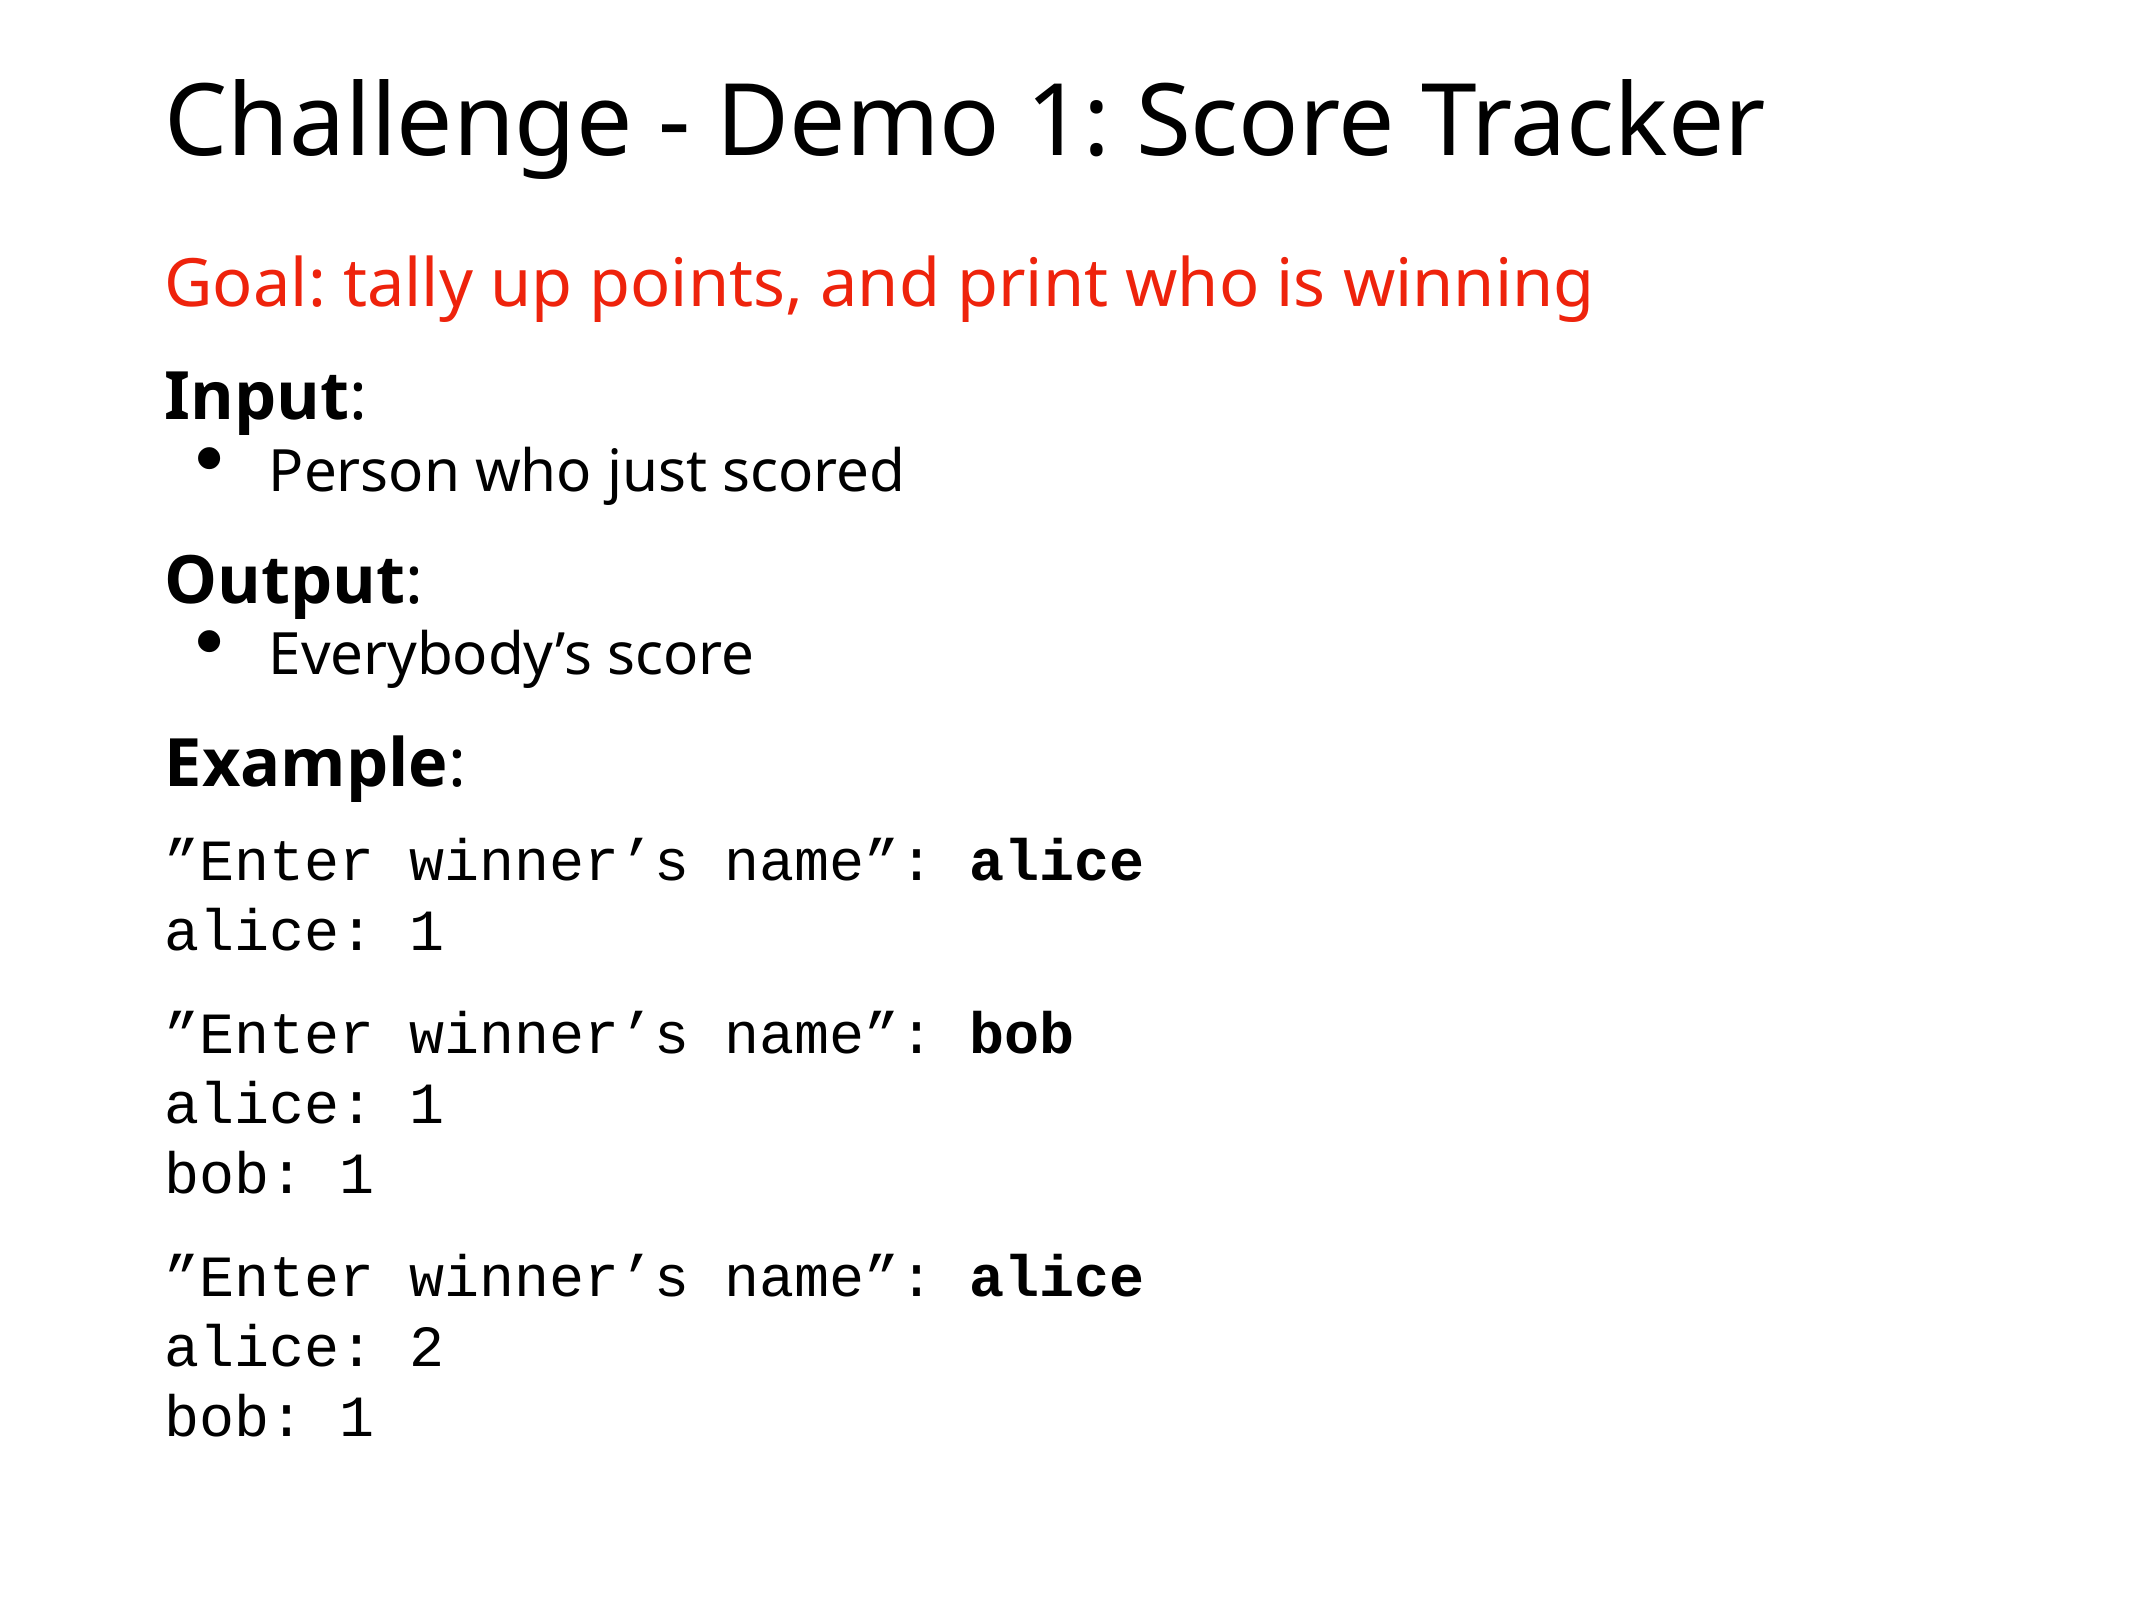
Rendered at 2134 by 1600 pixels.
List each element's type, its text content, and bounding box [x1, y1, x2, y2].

list Goal: tally up points, and print who is winning Input: Person who just scored Output: Everybody’s score Example: ”Enter winner’s name”: alice alice: 1 ”Enter winner’s name”: bob alice: 1 bob: 1 ”Enter winner’s name”: alice alice: 2 bob: 1 [155, 231, 2050, 1522]
title Challenge - Demo 1: Score Tracker [155, 41, 1978, 191]
